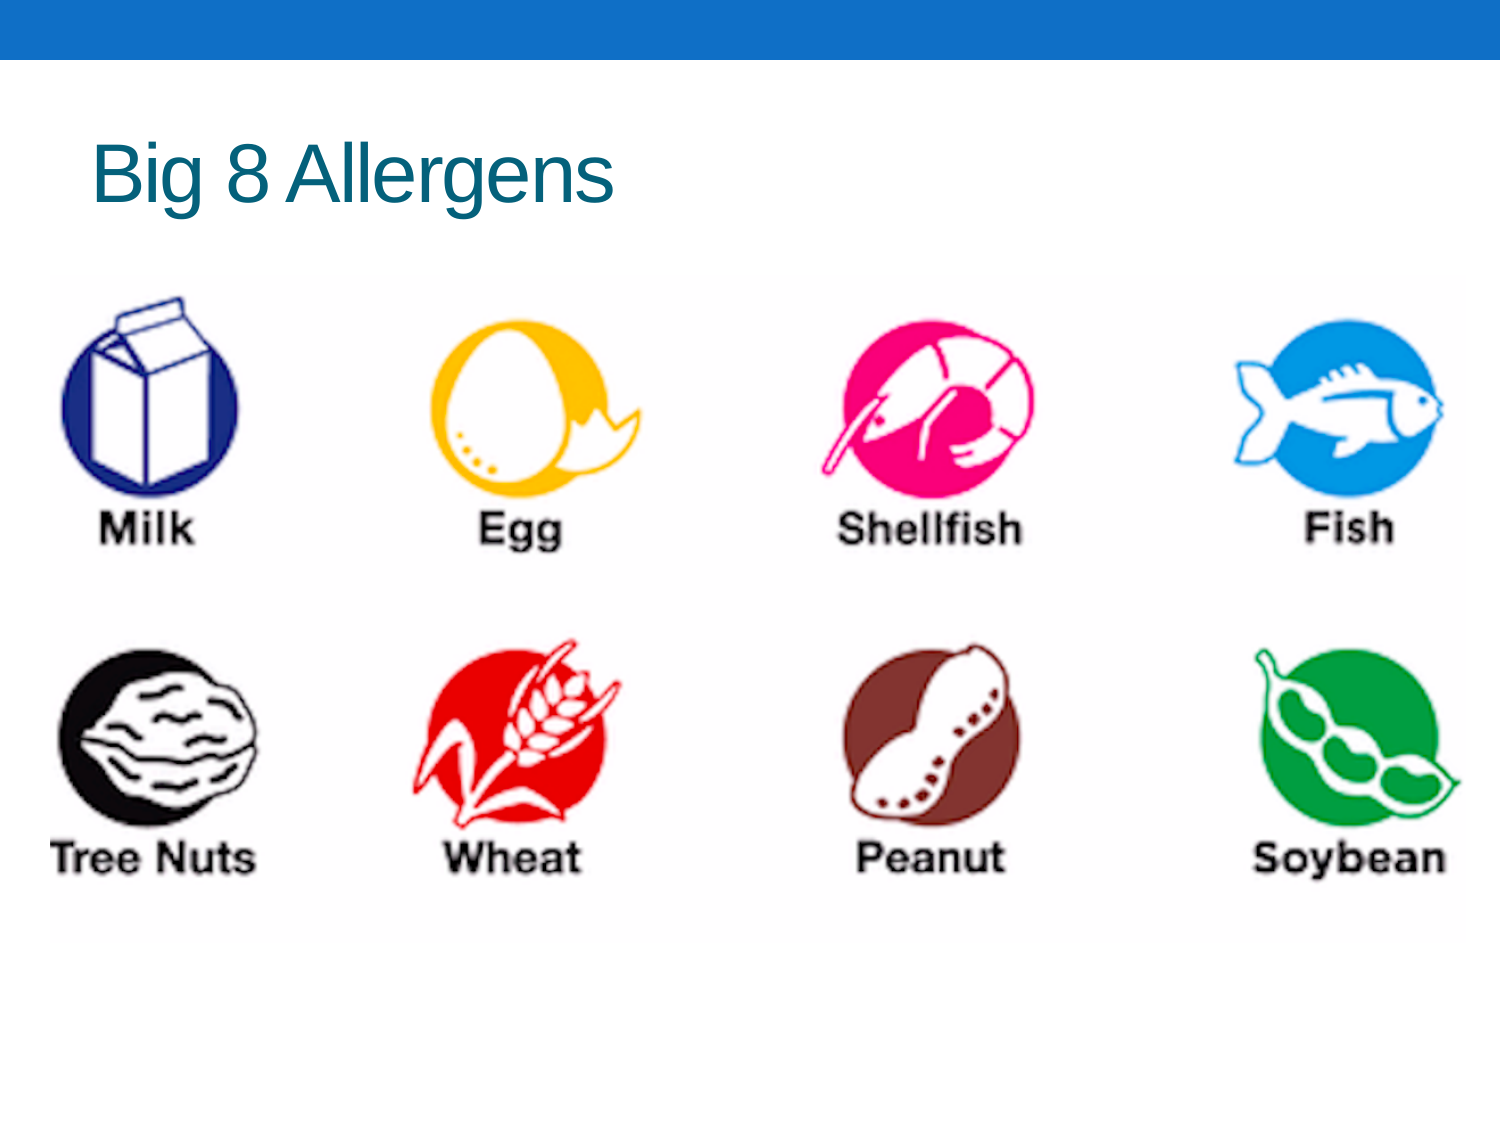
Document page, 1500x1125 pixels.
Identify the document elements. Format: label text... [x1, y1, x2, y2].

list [49, 274, 1467, 943]
title Big 8 Allergens [75, 87, 1425, 250]
